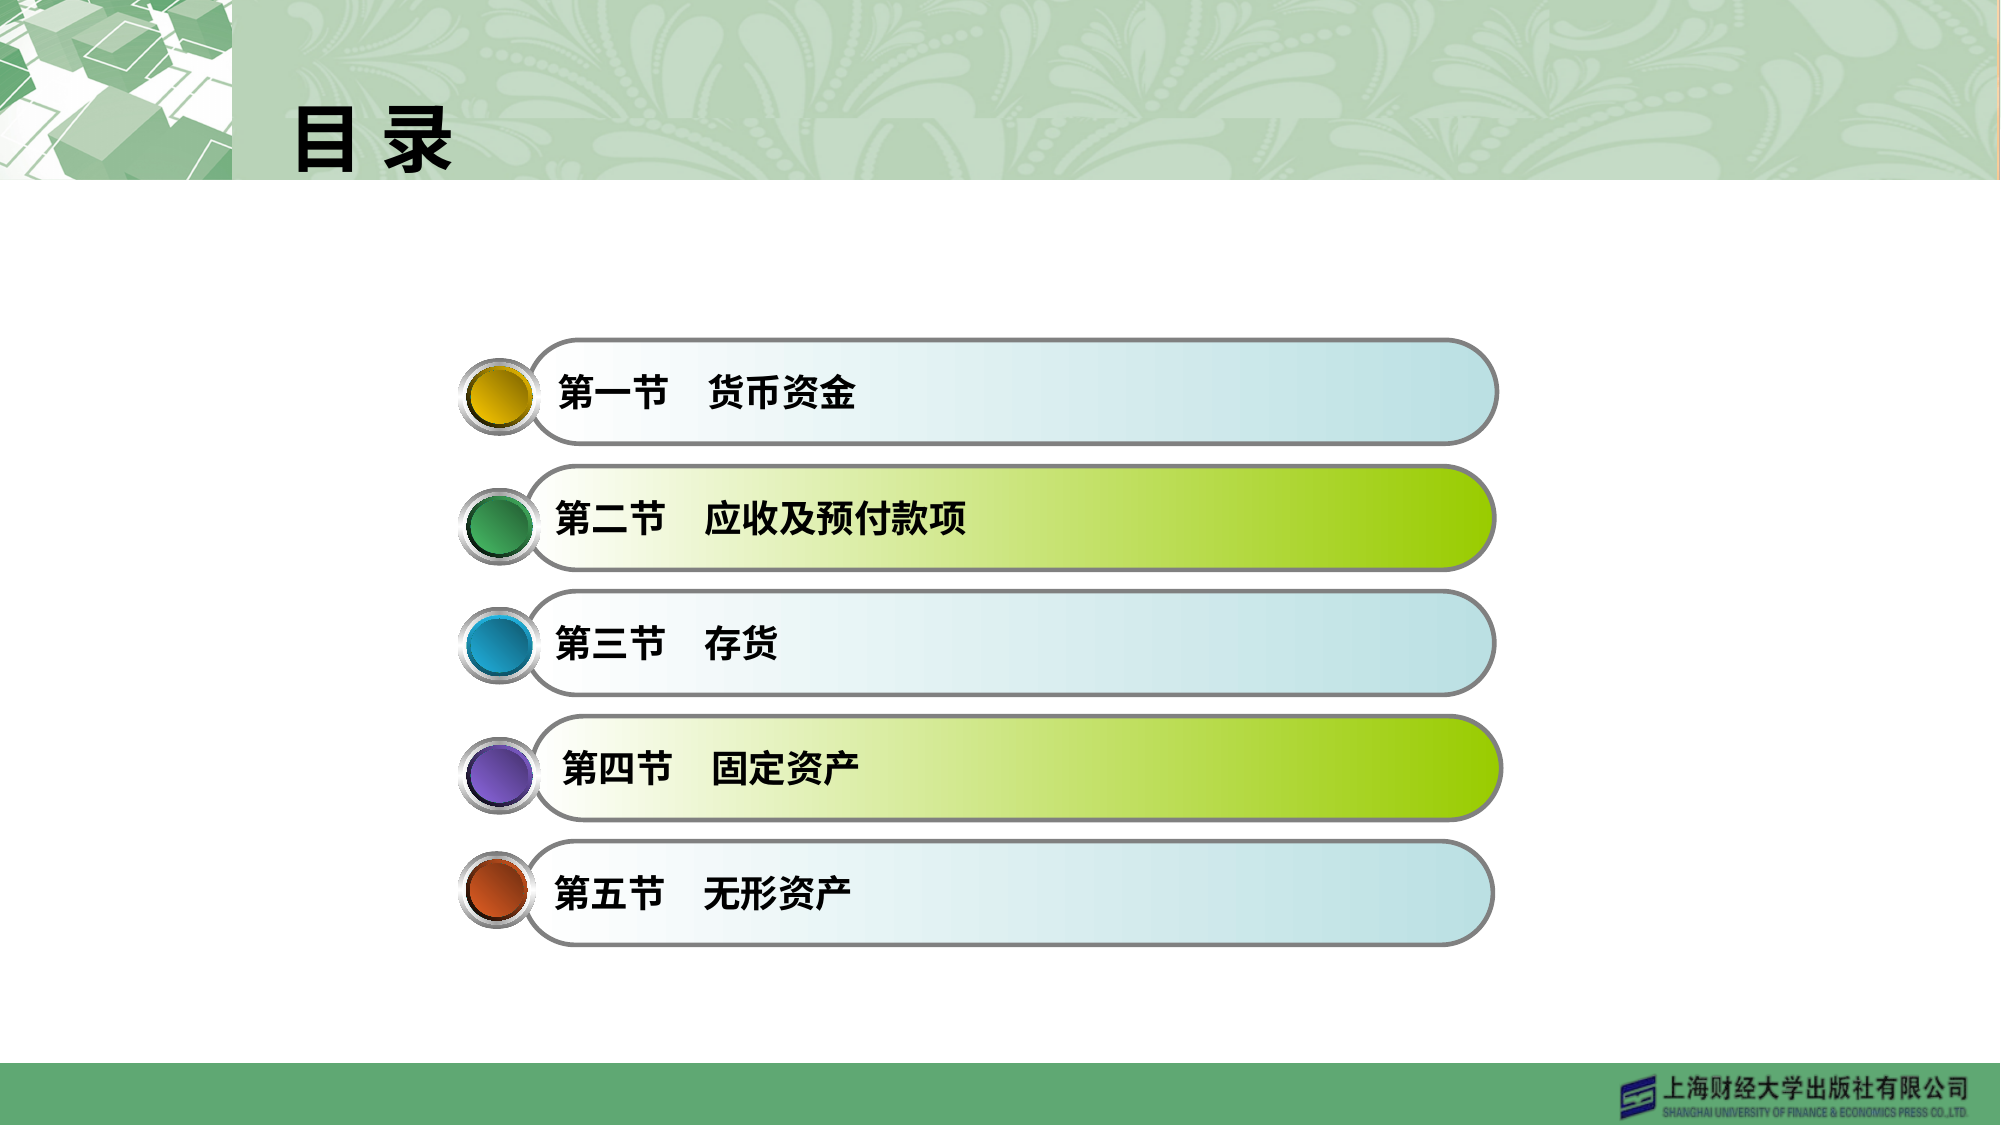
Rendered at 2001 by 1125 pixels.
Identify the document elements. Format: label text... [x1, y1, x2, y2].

text_box 目 录 [273, 84, 1630, 188]
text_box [457, 339, 1502, 945]
picture [0, 0, 2001, 1125]
